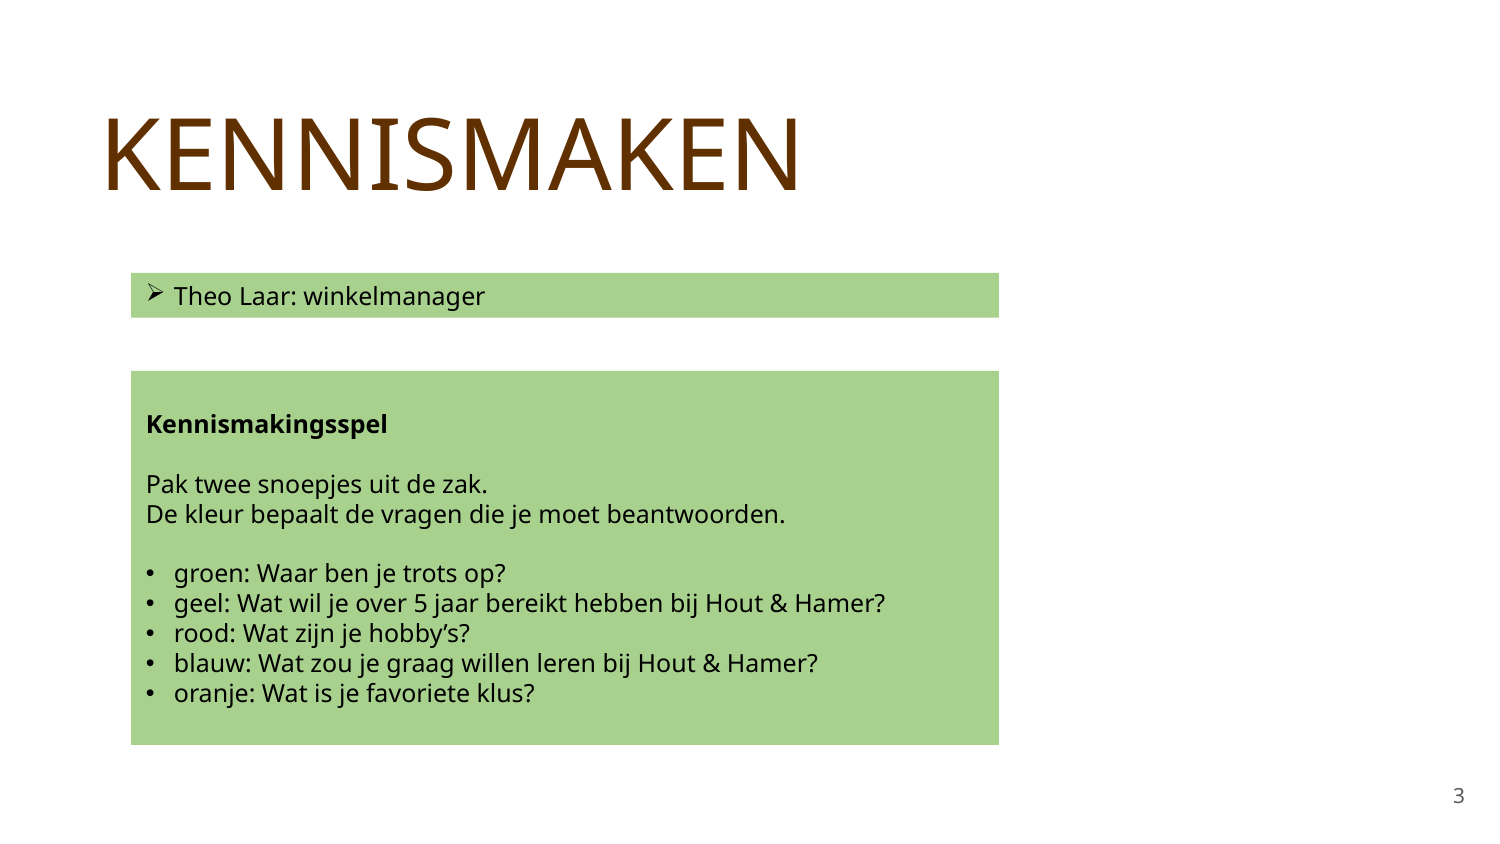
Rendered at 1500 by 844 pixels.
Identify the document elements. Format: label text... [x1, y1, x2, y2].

text_box KENNISMAKEN [84, 78, 851, 226]
slide_number 3 [1389, 764, 1480, 830]
text_box Theo Laar: winkelmanager [131, 272, 999, 318]
text_box Kennismakingsspel Pak twee snoepjes uit de zak. De kleur bepaalt de vragen die je moet beantwoorden. groen: Waar ben je trots op? geel: Wat wil je over 5 jaar bereikt hebben bij Hout & Hamer? rood: Wat zijn je hobby’s? blauw: Wat zou je graag willen leren bij Hout & Hamer? oranje: Wat is je favoriete klus? [131, 370, 999, 745]
